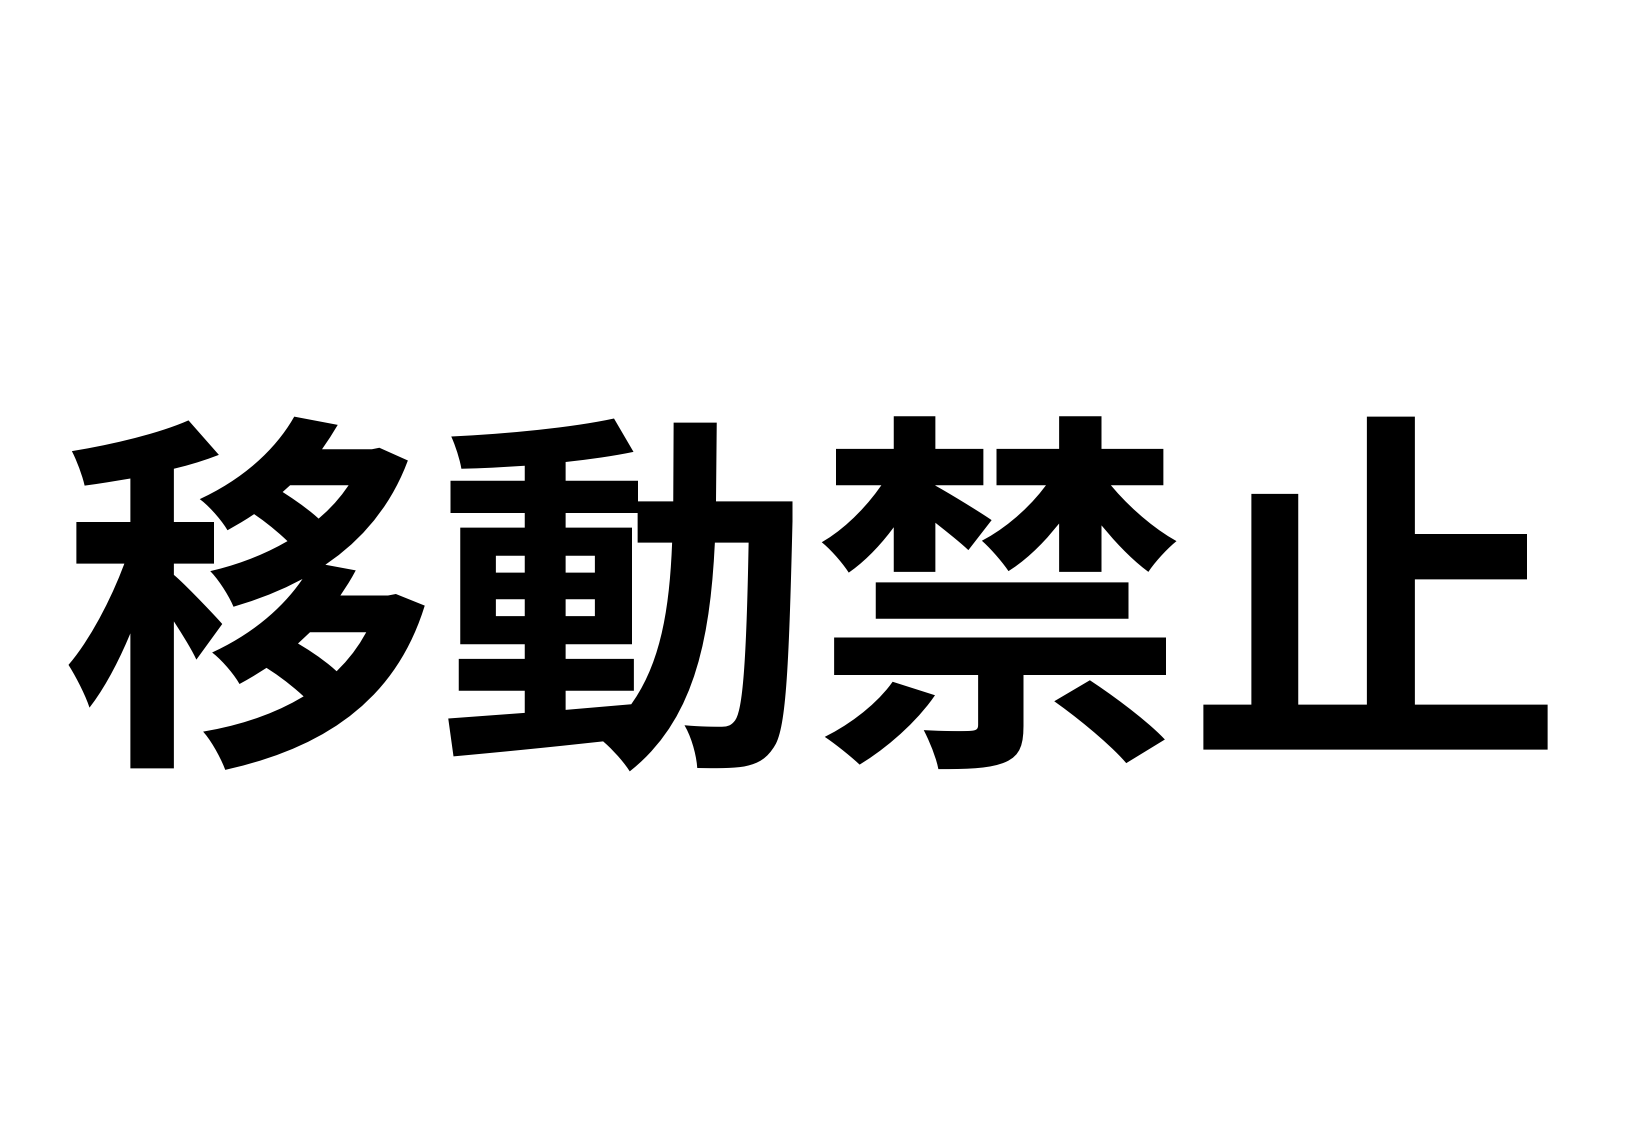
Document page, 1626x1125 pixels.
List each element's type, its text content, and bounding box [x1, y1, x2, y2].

text_box 移動禁止 [0, 353, 1625, 818]
